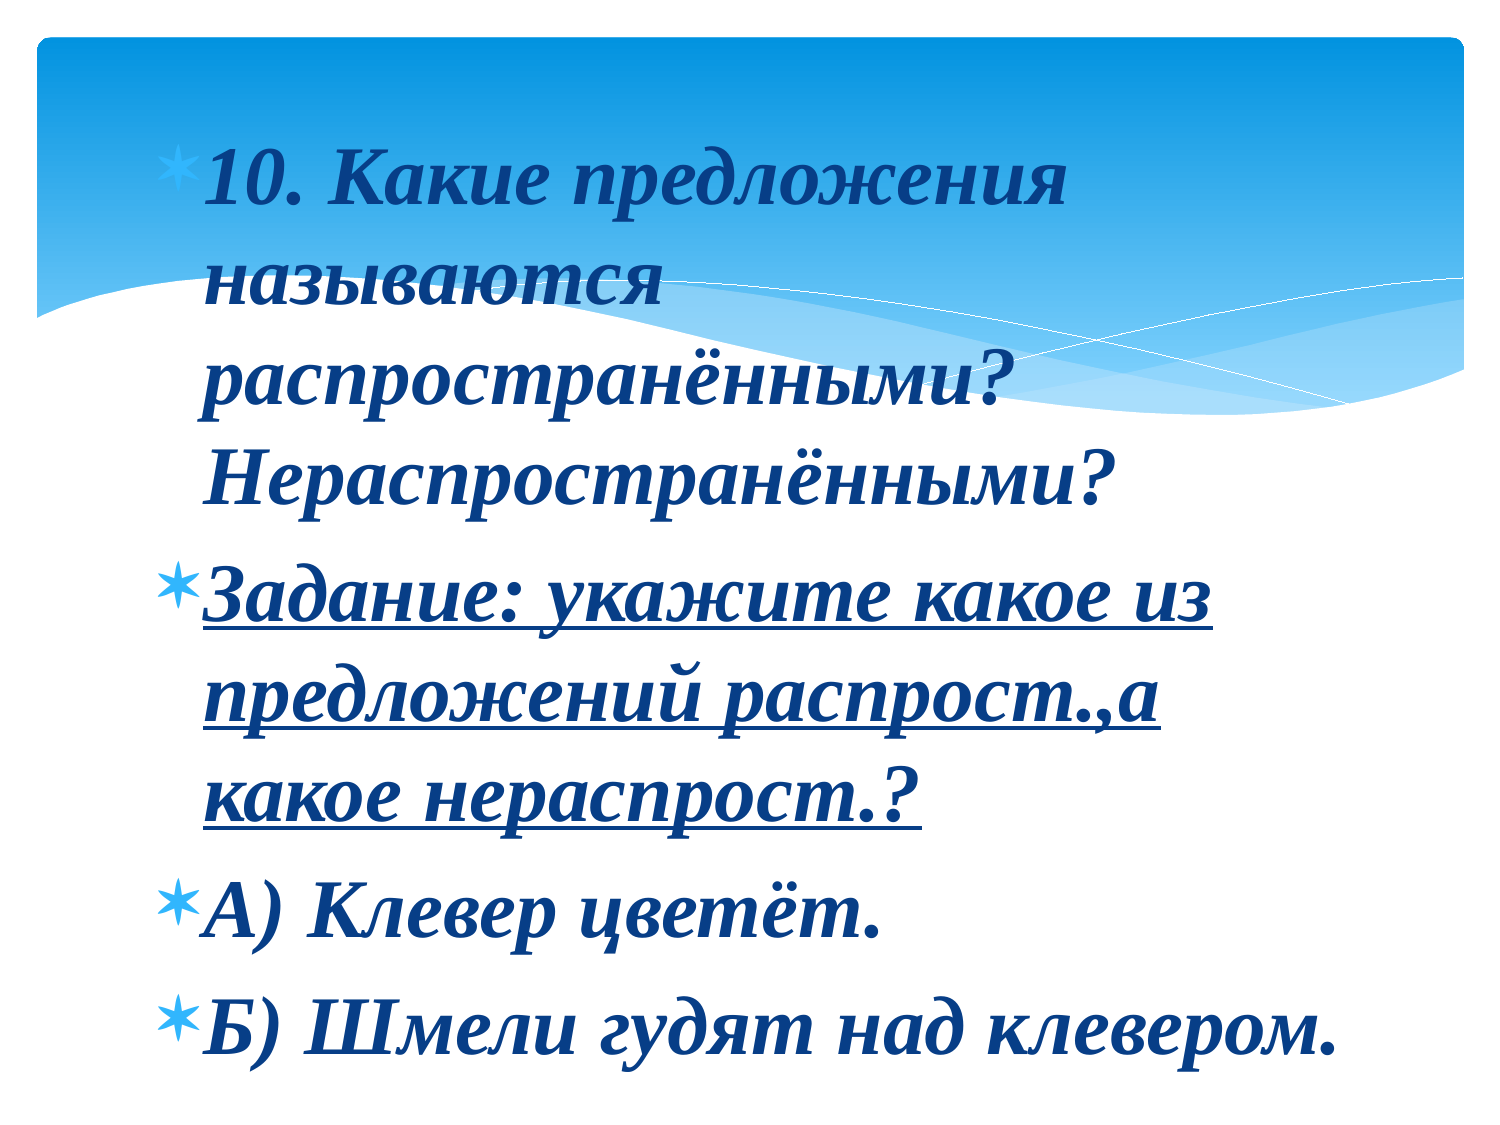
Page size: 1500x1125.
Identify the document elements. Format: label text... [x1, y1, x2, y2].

list 10. Какие предложения называются распространёнными? Нераспространёнными? Задание: укажите какое из предложений распрост.,а какое нераспрост.? А) Клевер цветёт. Б) Шмели гудят над клевером. [143, 113, 1359, 1005]
